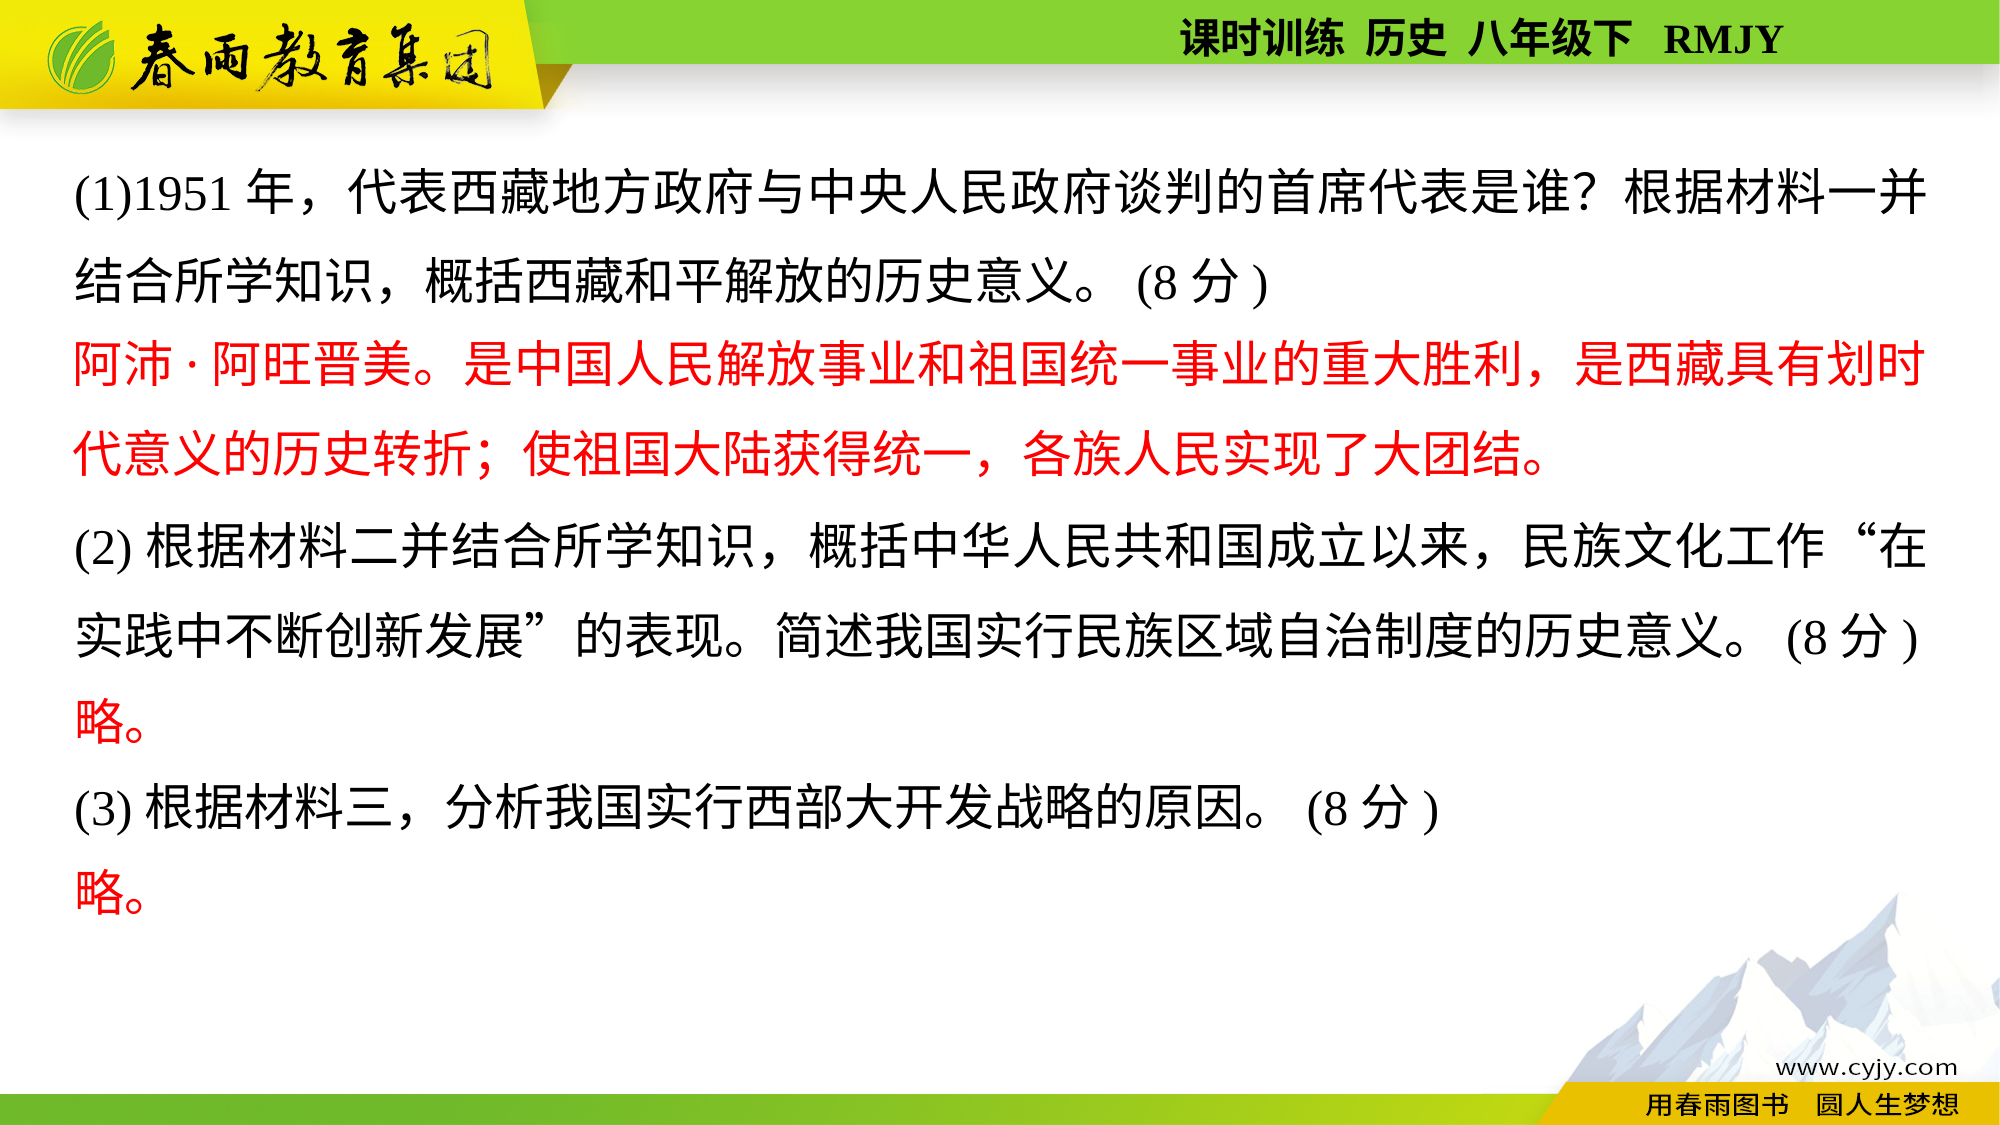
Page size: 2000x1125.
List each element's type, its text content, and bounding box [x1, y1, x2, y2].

text_box (3)根据材料三，分析我国实行西部大开发战略的原因。(8分) [59, 738, 1944, 823]
picture [0, 0, 2000, 1125]
text_box 阿沛·阿旺晋美。是中国人民解放事业和祖国统一事业的重大胜利，是西藏具有划时代意义的历史转折；使祖国大陆获得统一，各族人民实现了大团结。 [57, 295, 1942, 491]
list (1)1951年，代表西藏地方政府与中央人民政府谈判的首席代表是谁？根据材料一并结合所学知识，概括西藏和平解放的历史意义。(8分) [59, 122, 1944, 308]
text_box 略。 [59, 823, 1944, 929]
text_box (2)根据材料二并结合所学知识，概括中华人民共和国成立以来，民族文化工作“在实践中不断创新发展”的表现。简述我国实行民族区域自治制度的历史意义。(8分) [59, 476, 1944, 652]
text_box 略。 [59, 652, 1944, 738]
